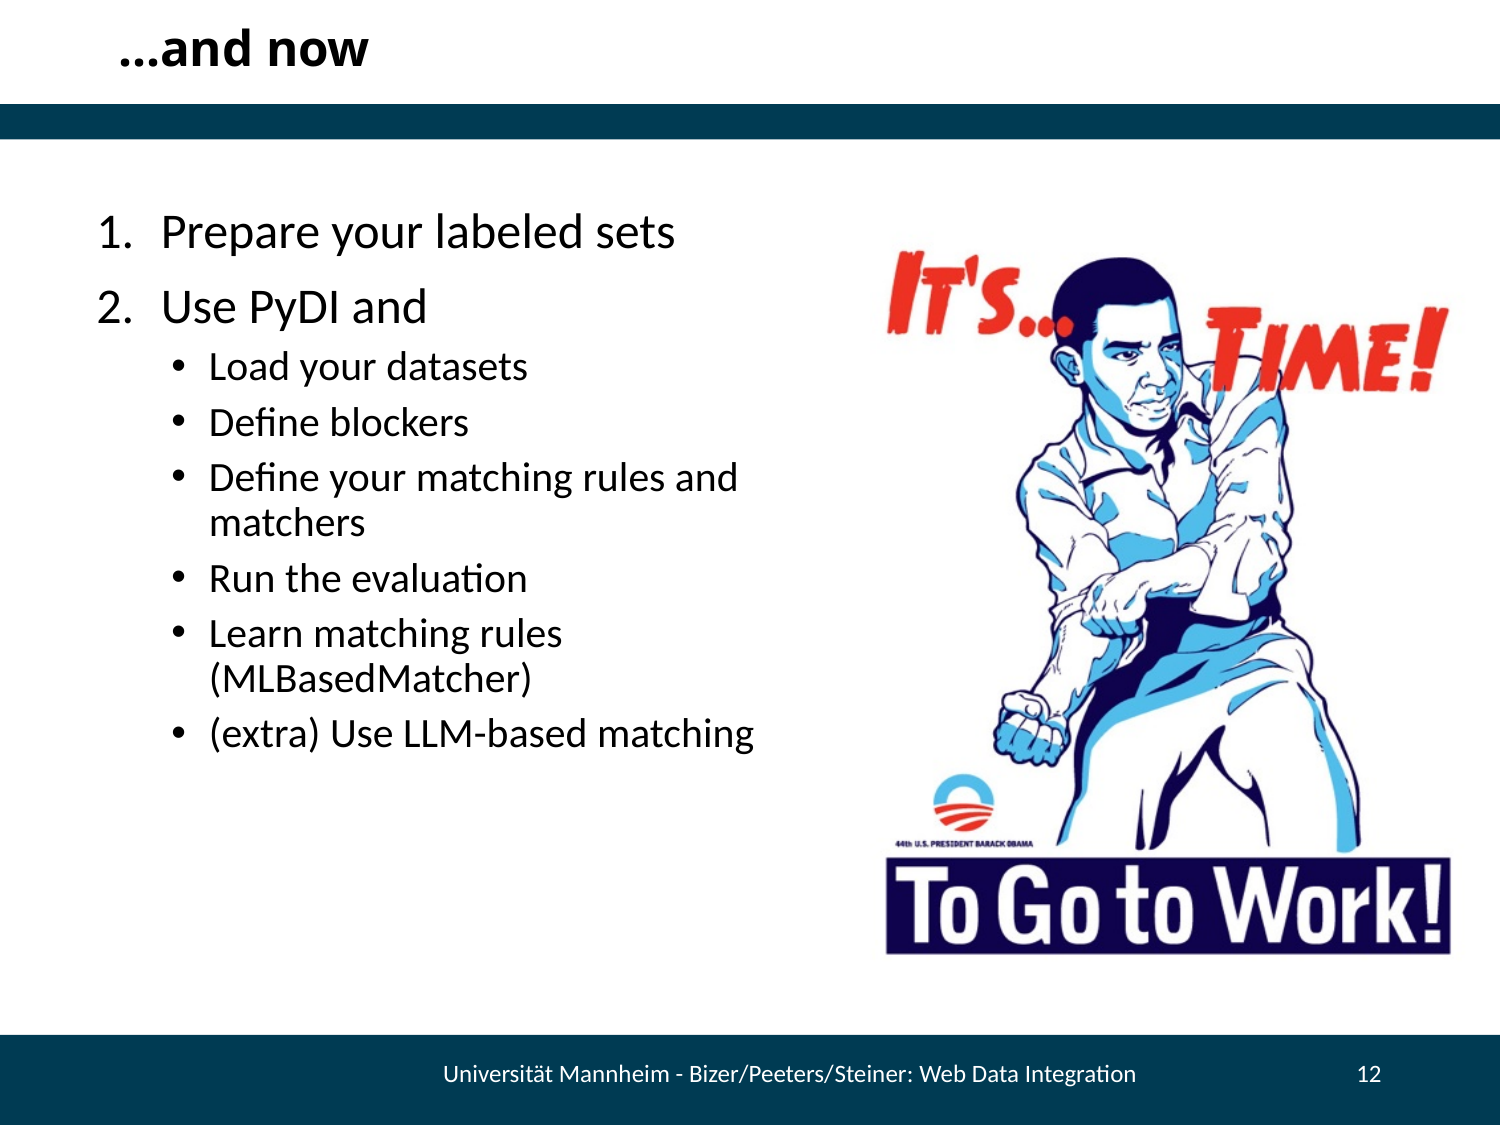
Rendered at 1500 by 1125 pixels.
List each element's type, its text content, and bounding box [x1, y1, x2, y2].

picture [869, 212, 1467, 970]
list Prepare your labeled sets Use PyDI and Load your datasets Define blockers Define your matching rules and matchers Run the evaluation Learn matching rules (MLBasedMatcher) (extra) Use LLM-based matching [81, 198, 828, 1032]
footer Universität Mannheim - Bizer/Peeters/Steiner: Web Data Integration [261, 1042, 1320, 1103]
title ...and now [103, 16, 1397, 85]
slide_number 12 [1320, 1042, 1397, 1103]
